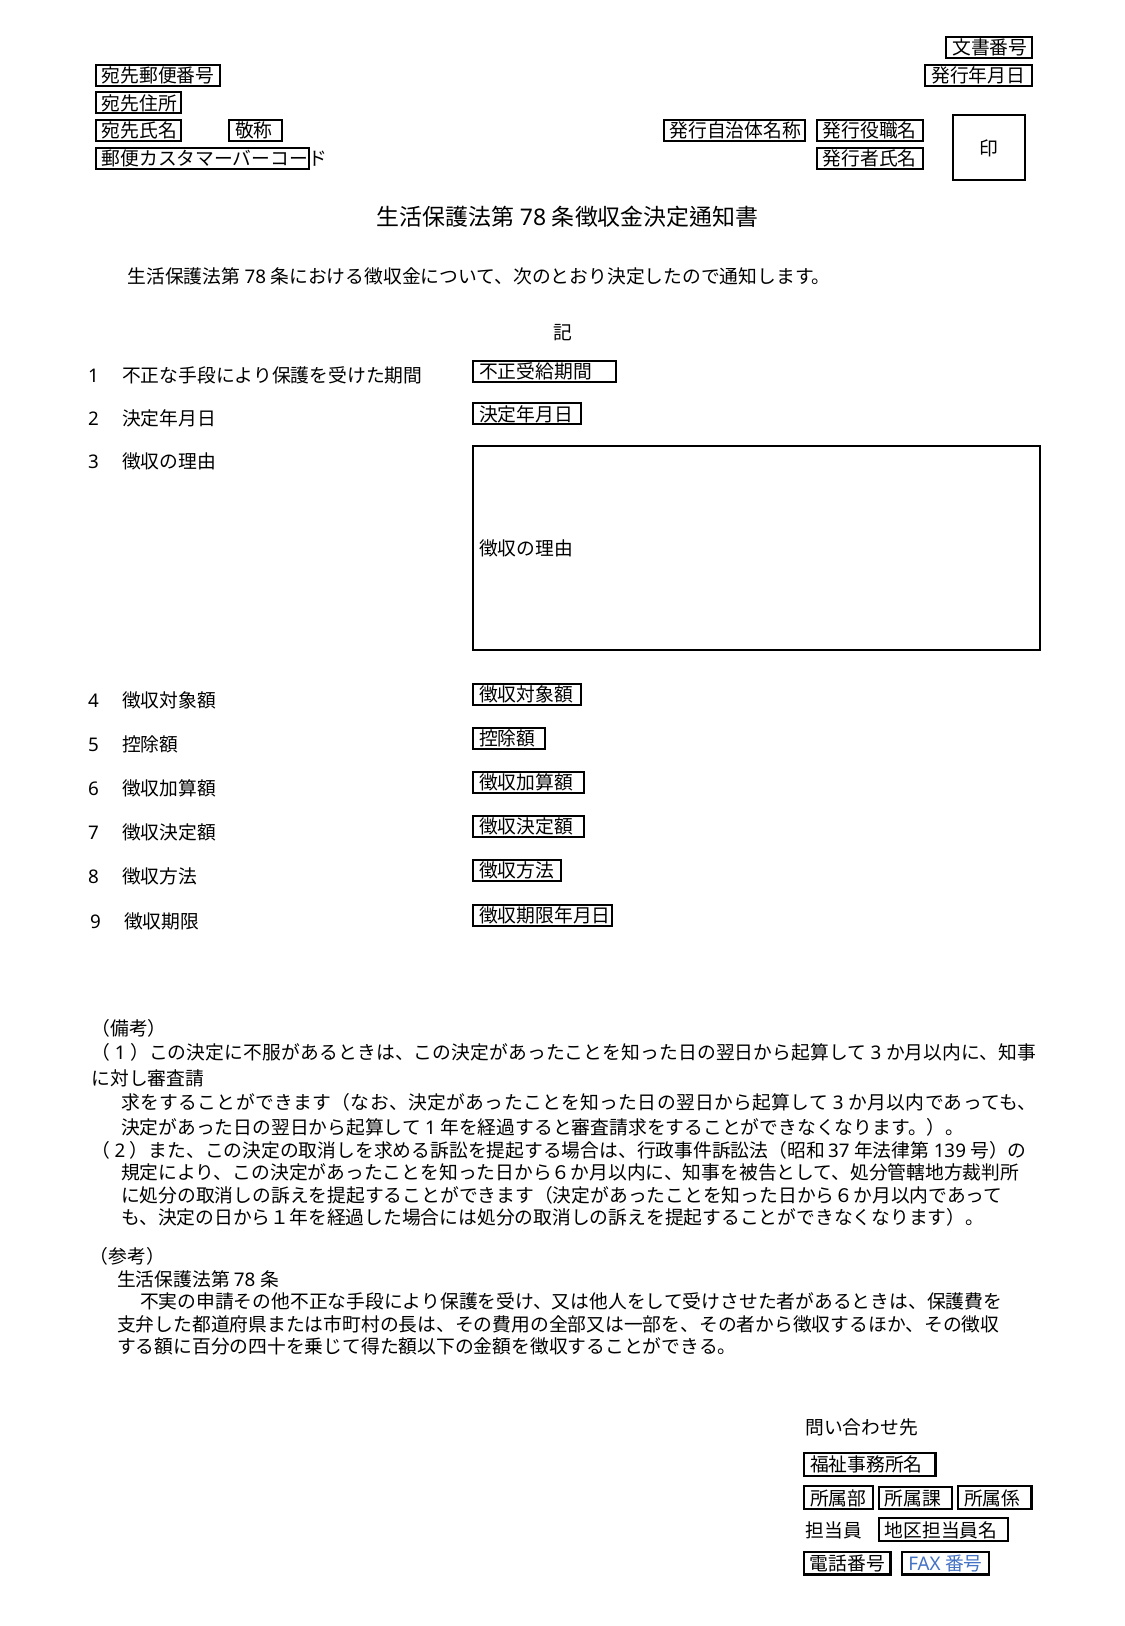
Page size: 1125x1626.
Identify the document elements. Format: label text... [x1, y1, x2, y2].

text_box 5 控除額 [73, 713, 1012, 757]
text_box 9 徴収期限 [75, 890, 1014, 940]
text_box 1 不正な手段により保護を受けた期間 [73, 345, 1012, 388]
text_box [790, 1408, 1032, 1575]
text_box 8 徴収方法 [73, 845, 1012, 895]
text_box 6 徴収加算額 [73, 757, 1012, 801]
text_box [95, 64, 309, 169]
text_box 記 [90, 313, 1035, 352]
text_box 4 徴収対象額 [73, 670, 1012, 713]
text_box 生活保護法第78条における徴収金について、次のとおり決定したので通知します。 [93, 256, 1039, 295]
text_box 2 決定年月日 [73, 388, 1012, 431]
text_box 3 徴収の理由 [73, 431, 1012, 480]
text_box 徴収の理由 [472, 445, 1041, 651]
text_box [925, 36, 1032, 86]
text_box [75, 1237, 1028, 1377]
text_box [663, 114, 1025, 181]
text_box 7 徴収決定額 [73, 801, 1012, 845]
text_box 生活保護法第78条徴収金決定通知書 [95, 195, 1041, 238]
text_box （備考） （1）この決定に不服があるときは、この決定があったことを知った日の翌日から起算して3か月以内に、知事に対し審査請 求をすることができます（なお、決定があったことを知った日の翌日から起算して3か月以内であっても、決定があった日の翌日から起算して1年を経過すると審査請求をすることができなくなります。）。 （2）また、この決定の取消しを求める訴訟を提起する場合は、行政事件訴訟法（昭和37年法律第139号）の規定により、この決定があったことを知った日から６か月以内に、知事を被告として、処分管轄地方裁判所に処分の取消しの訴えを提起することができます（決定があったことを知った日から６か月以内であっても、決定の日から１年を経過した場合には処分の取消しの訴えを提起することができなくなります）。 [91, 1013, 1037, 1229]
